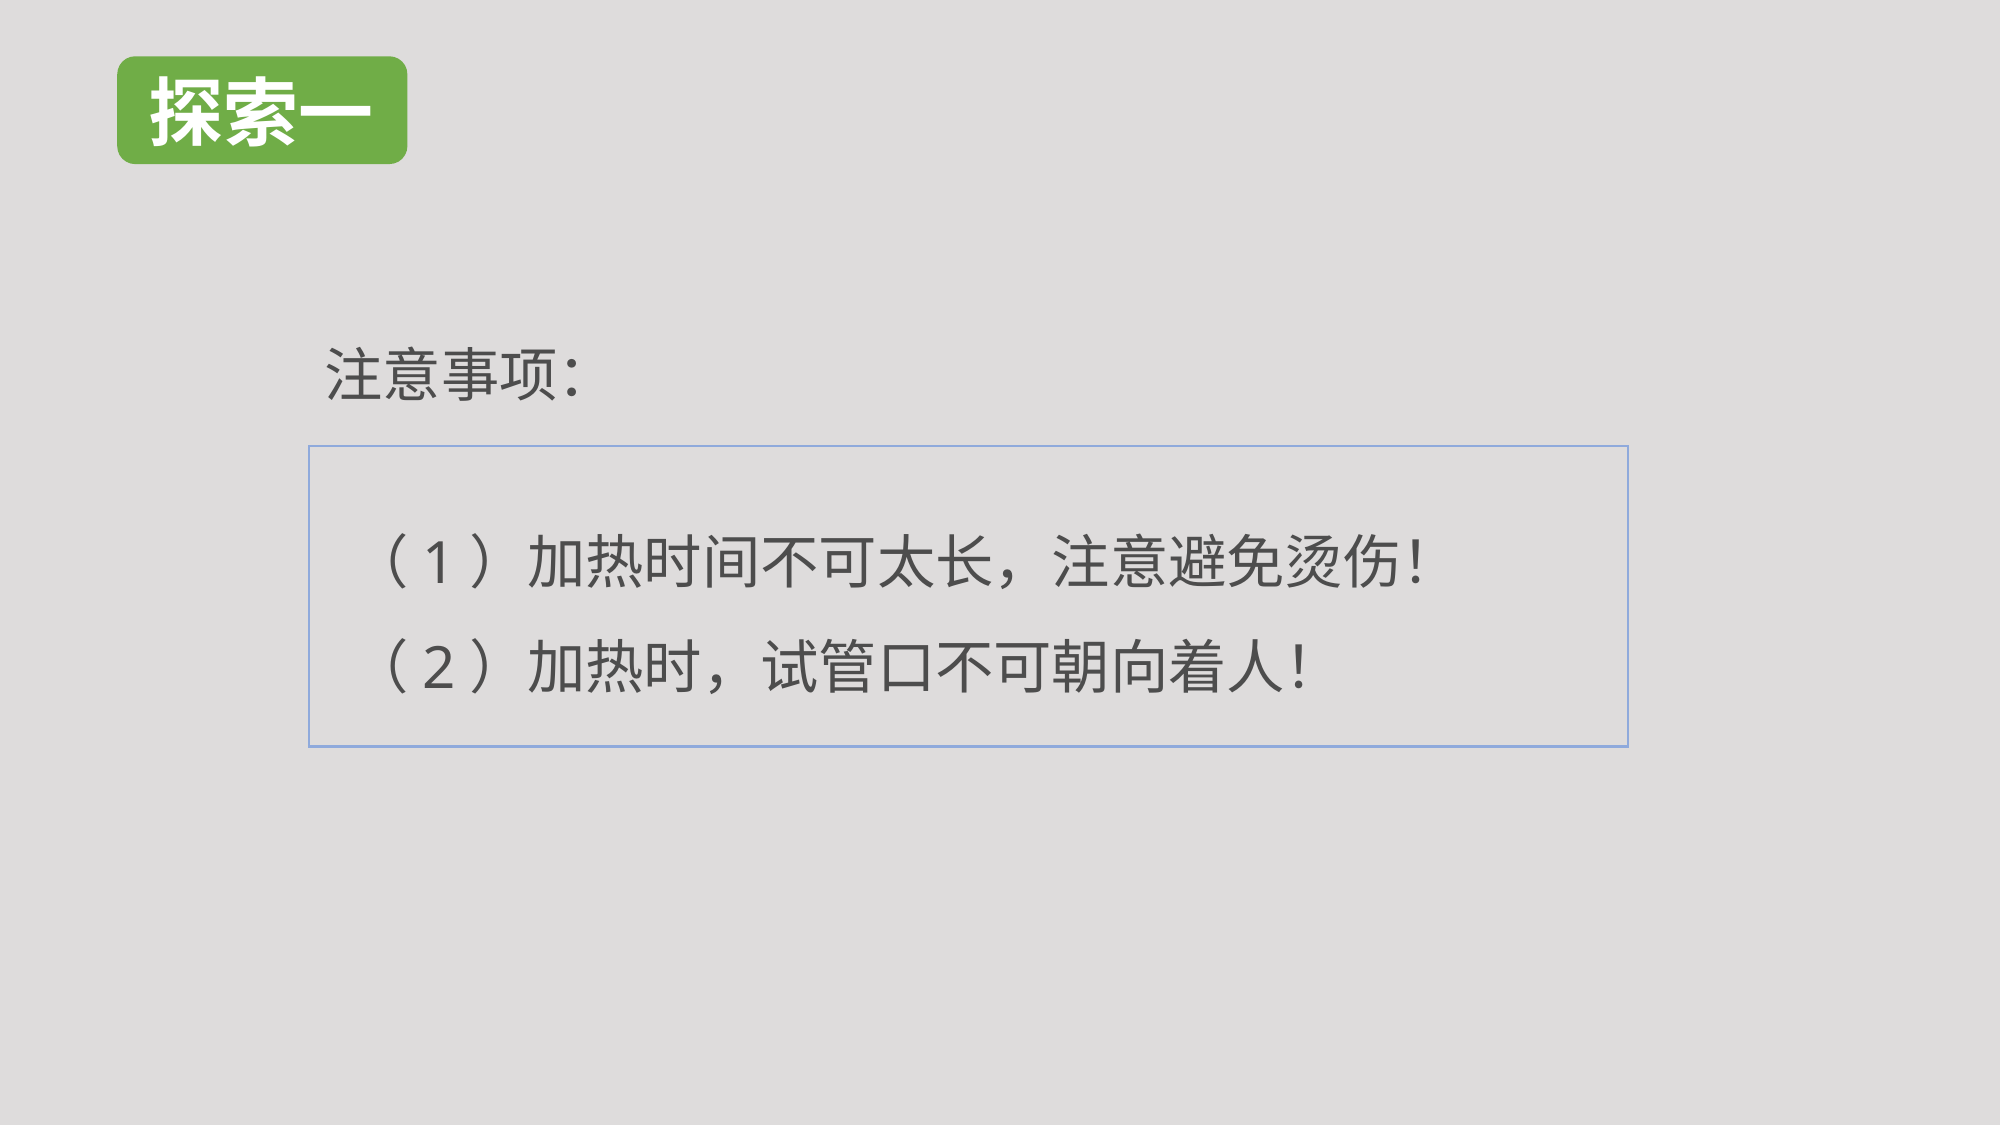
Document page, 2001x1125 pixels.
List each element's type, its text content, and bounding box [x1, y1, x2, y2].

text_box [309, 446, 1628, 747]
text_box [59, 59, 453, 197]
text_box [117, 56, 408, 165]
text_box 注意事项： [309, 330, 631, 416]
